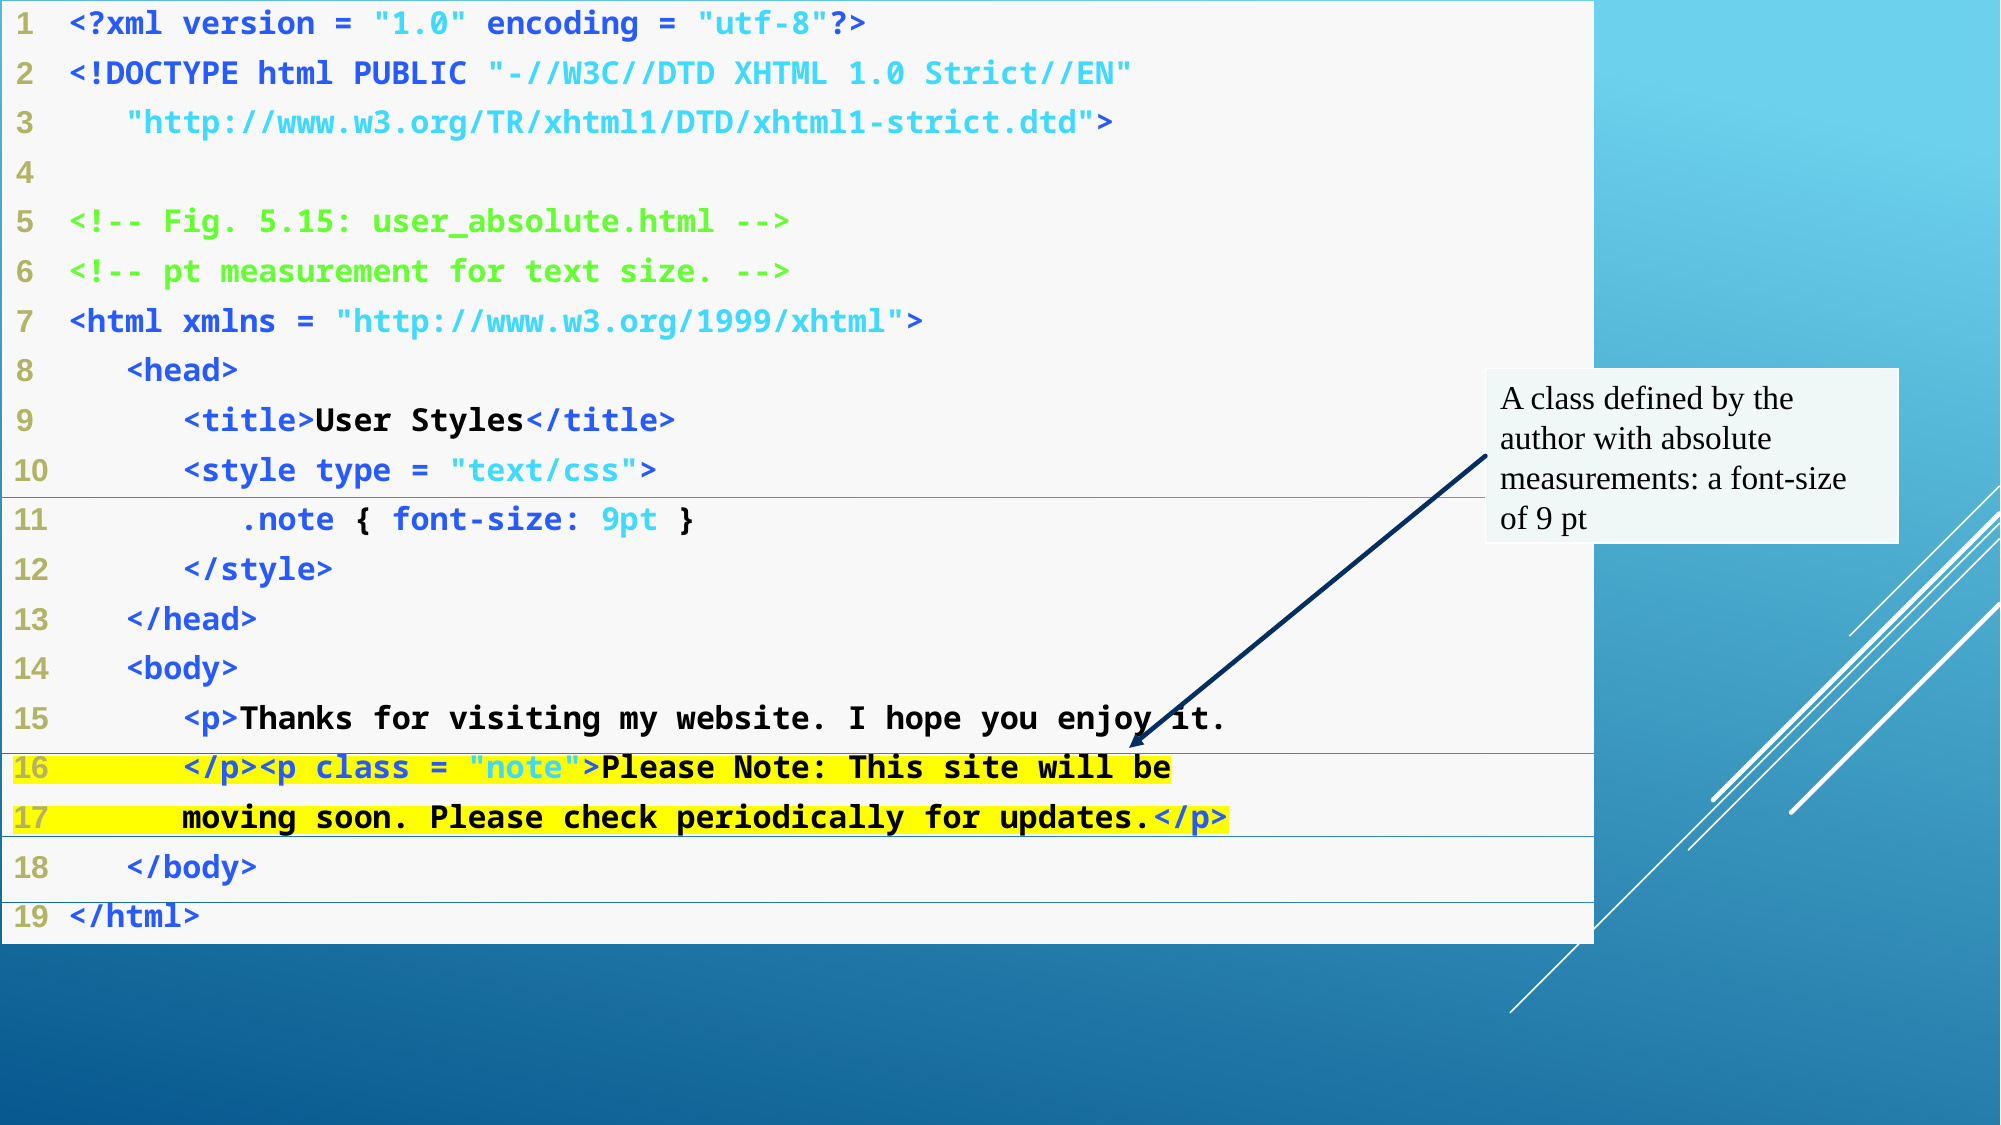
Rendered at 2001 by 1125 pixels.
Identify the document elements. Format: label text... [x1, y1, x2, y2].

text_box A class defined by the author with absolute measurements: a font-size of 9 pt [1789, 368, 1898, 544]
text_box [0, 1, 1789, 984]
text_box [1128, 456, 1486, 749]
